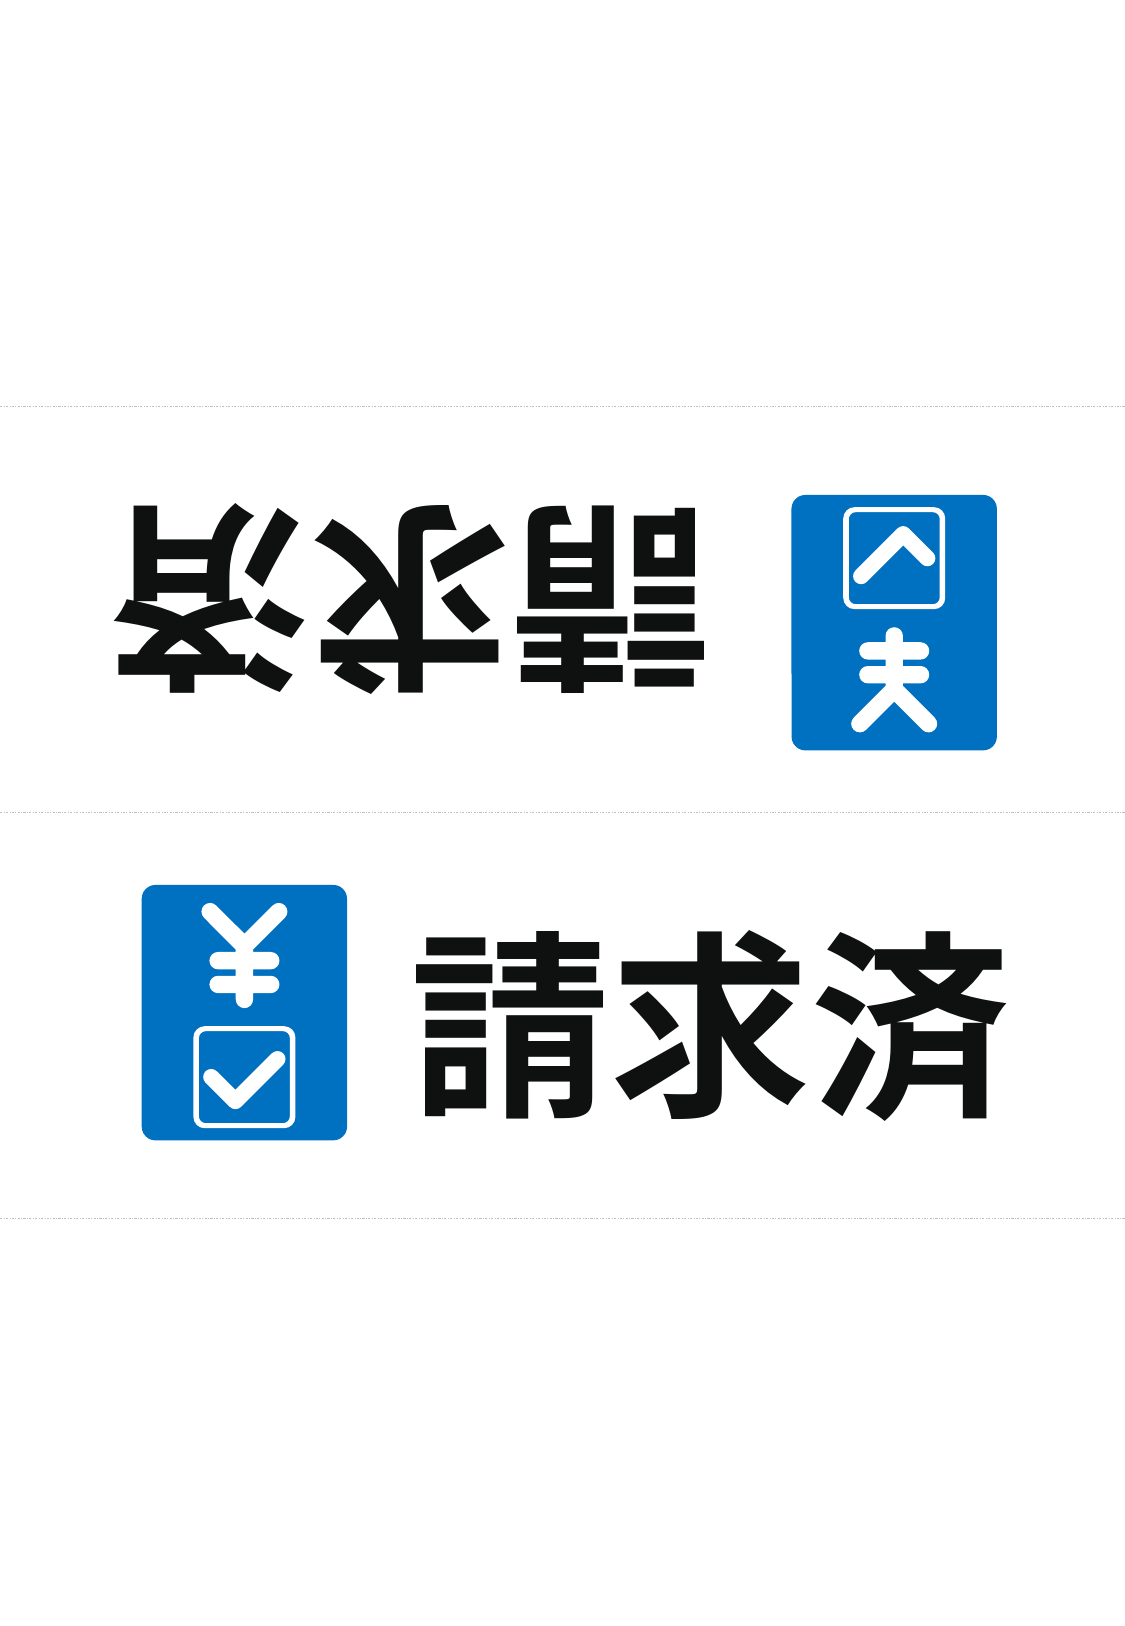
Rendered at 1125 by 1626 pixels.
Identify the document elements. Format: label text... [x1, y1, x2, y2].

text_box 請求済 [95, 476, 726, 731]
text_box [141, 884, 348, 1141]
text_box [791, 494, 997, 751]
text_box 請求済 [395, 894, 1026, 1149]
